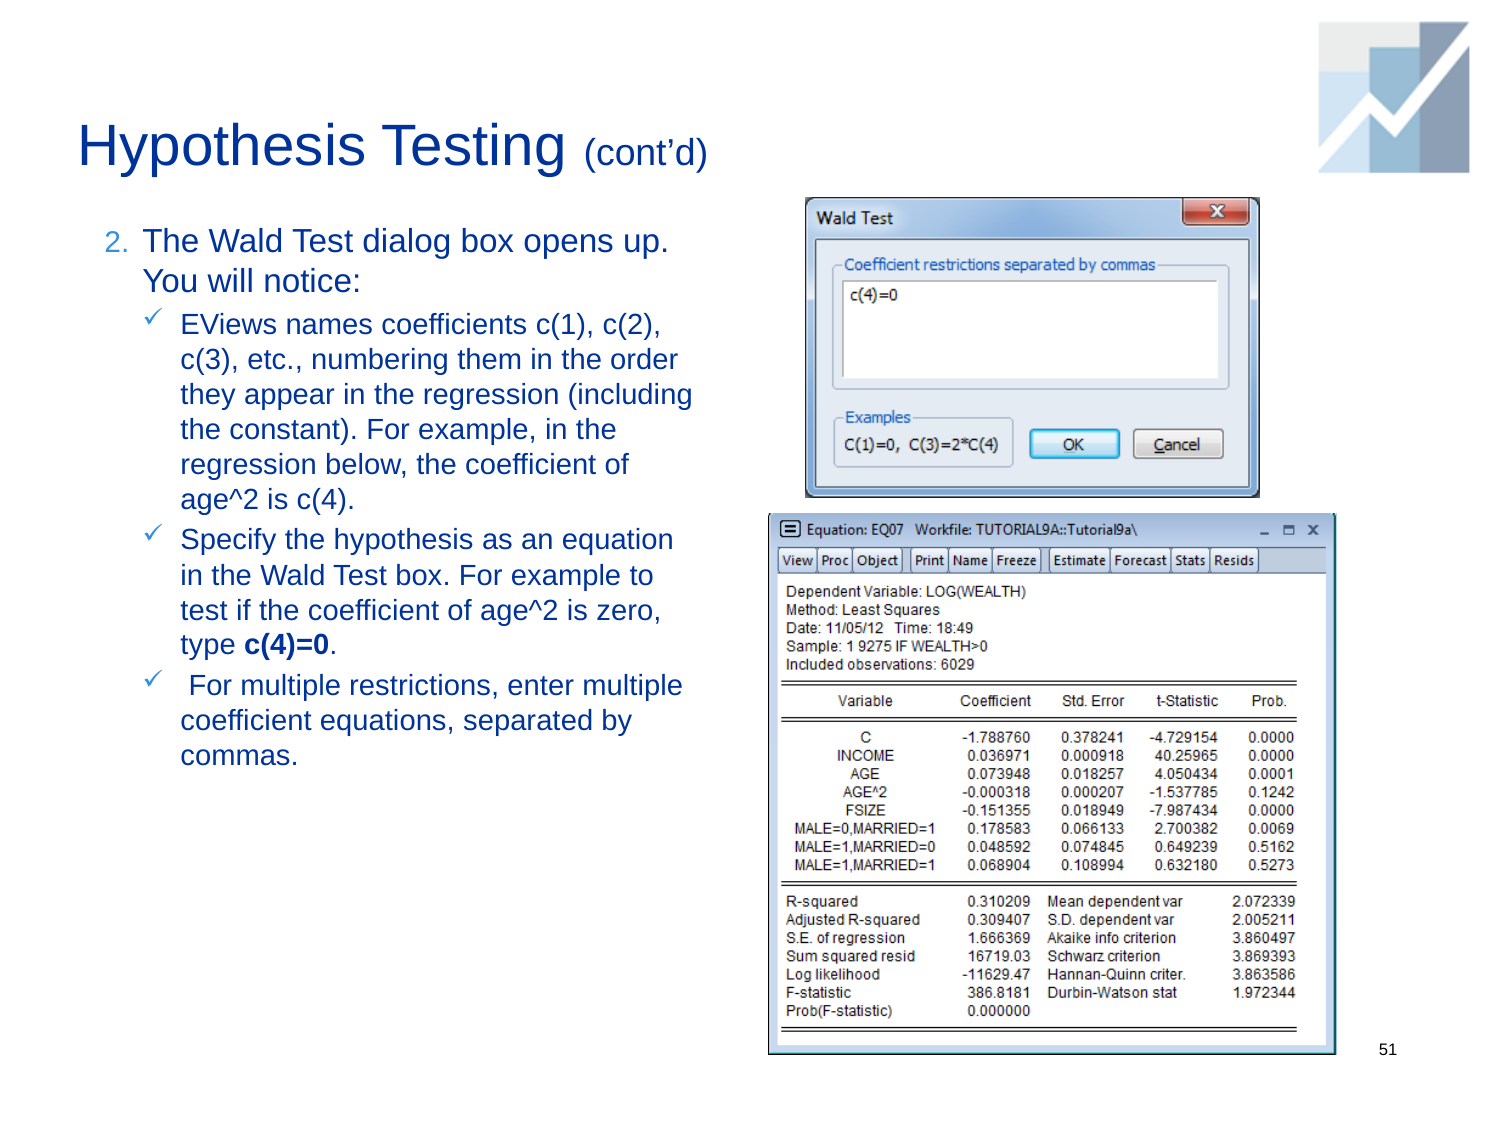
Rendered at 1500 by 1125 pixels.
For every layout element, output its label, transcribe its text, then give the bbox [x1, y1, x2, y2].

title Hypothesis Testing (cont’d) [62, 0, 1297, 185]
text_box The Wald Test dialog box opens up. You will notice: EViews names coefficients c(1), c(2), c(3), etc., numbering them in the order they appear in the regression (including the constant). For example, in the regression below, the coefficient of age^2 is c(4). Specify the hypothesis as an equation in the Wald Test box. For example to test if the coefficient of age^2 is zero, type c(4)=0. For multiple restrictions, enter multiple coefficient equations, separated by commas. [89, 212, 719, 1006]
picture [805, 197, 1260, 498]
slide_number 51 [1262, 1015, 1413, 1067]
picture [768, 512, 1337, 1055]
picture [1300, 11, 1479, 181]
